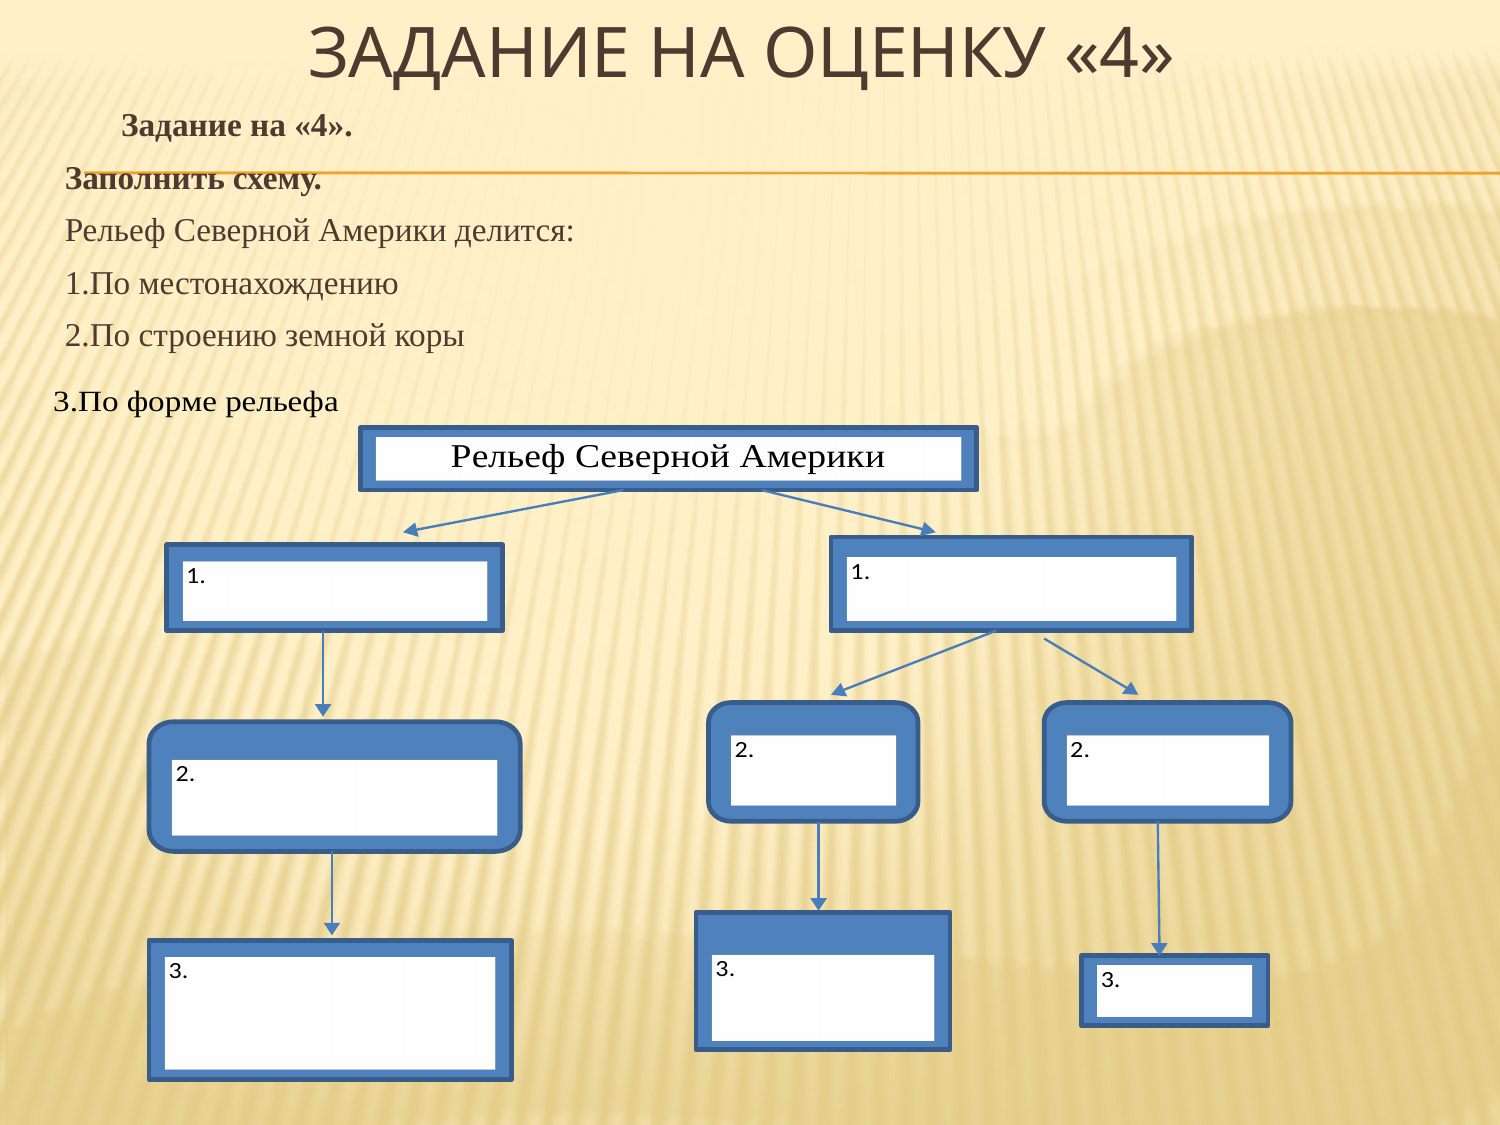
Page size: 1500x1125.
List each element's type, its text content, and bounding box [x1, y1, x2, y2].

picture [52, 385, 1294, 1086]
title Задание на оценку «4» [29, 0, 1455, 99]
list Задание на «4». Заполнить схему. Рельеф Северной Америки делится: 1.По местонахождению 2.По строению земной коры [50, 90, 1475, 1071]
